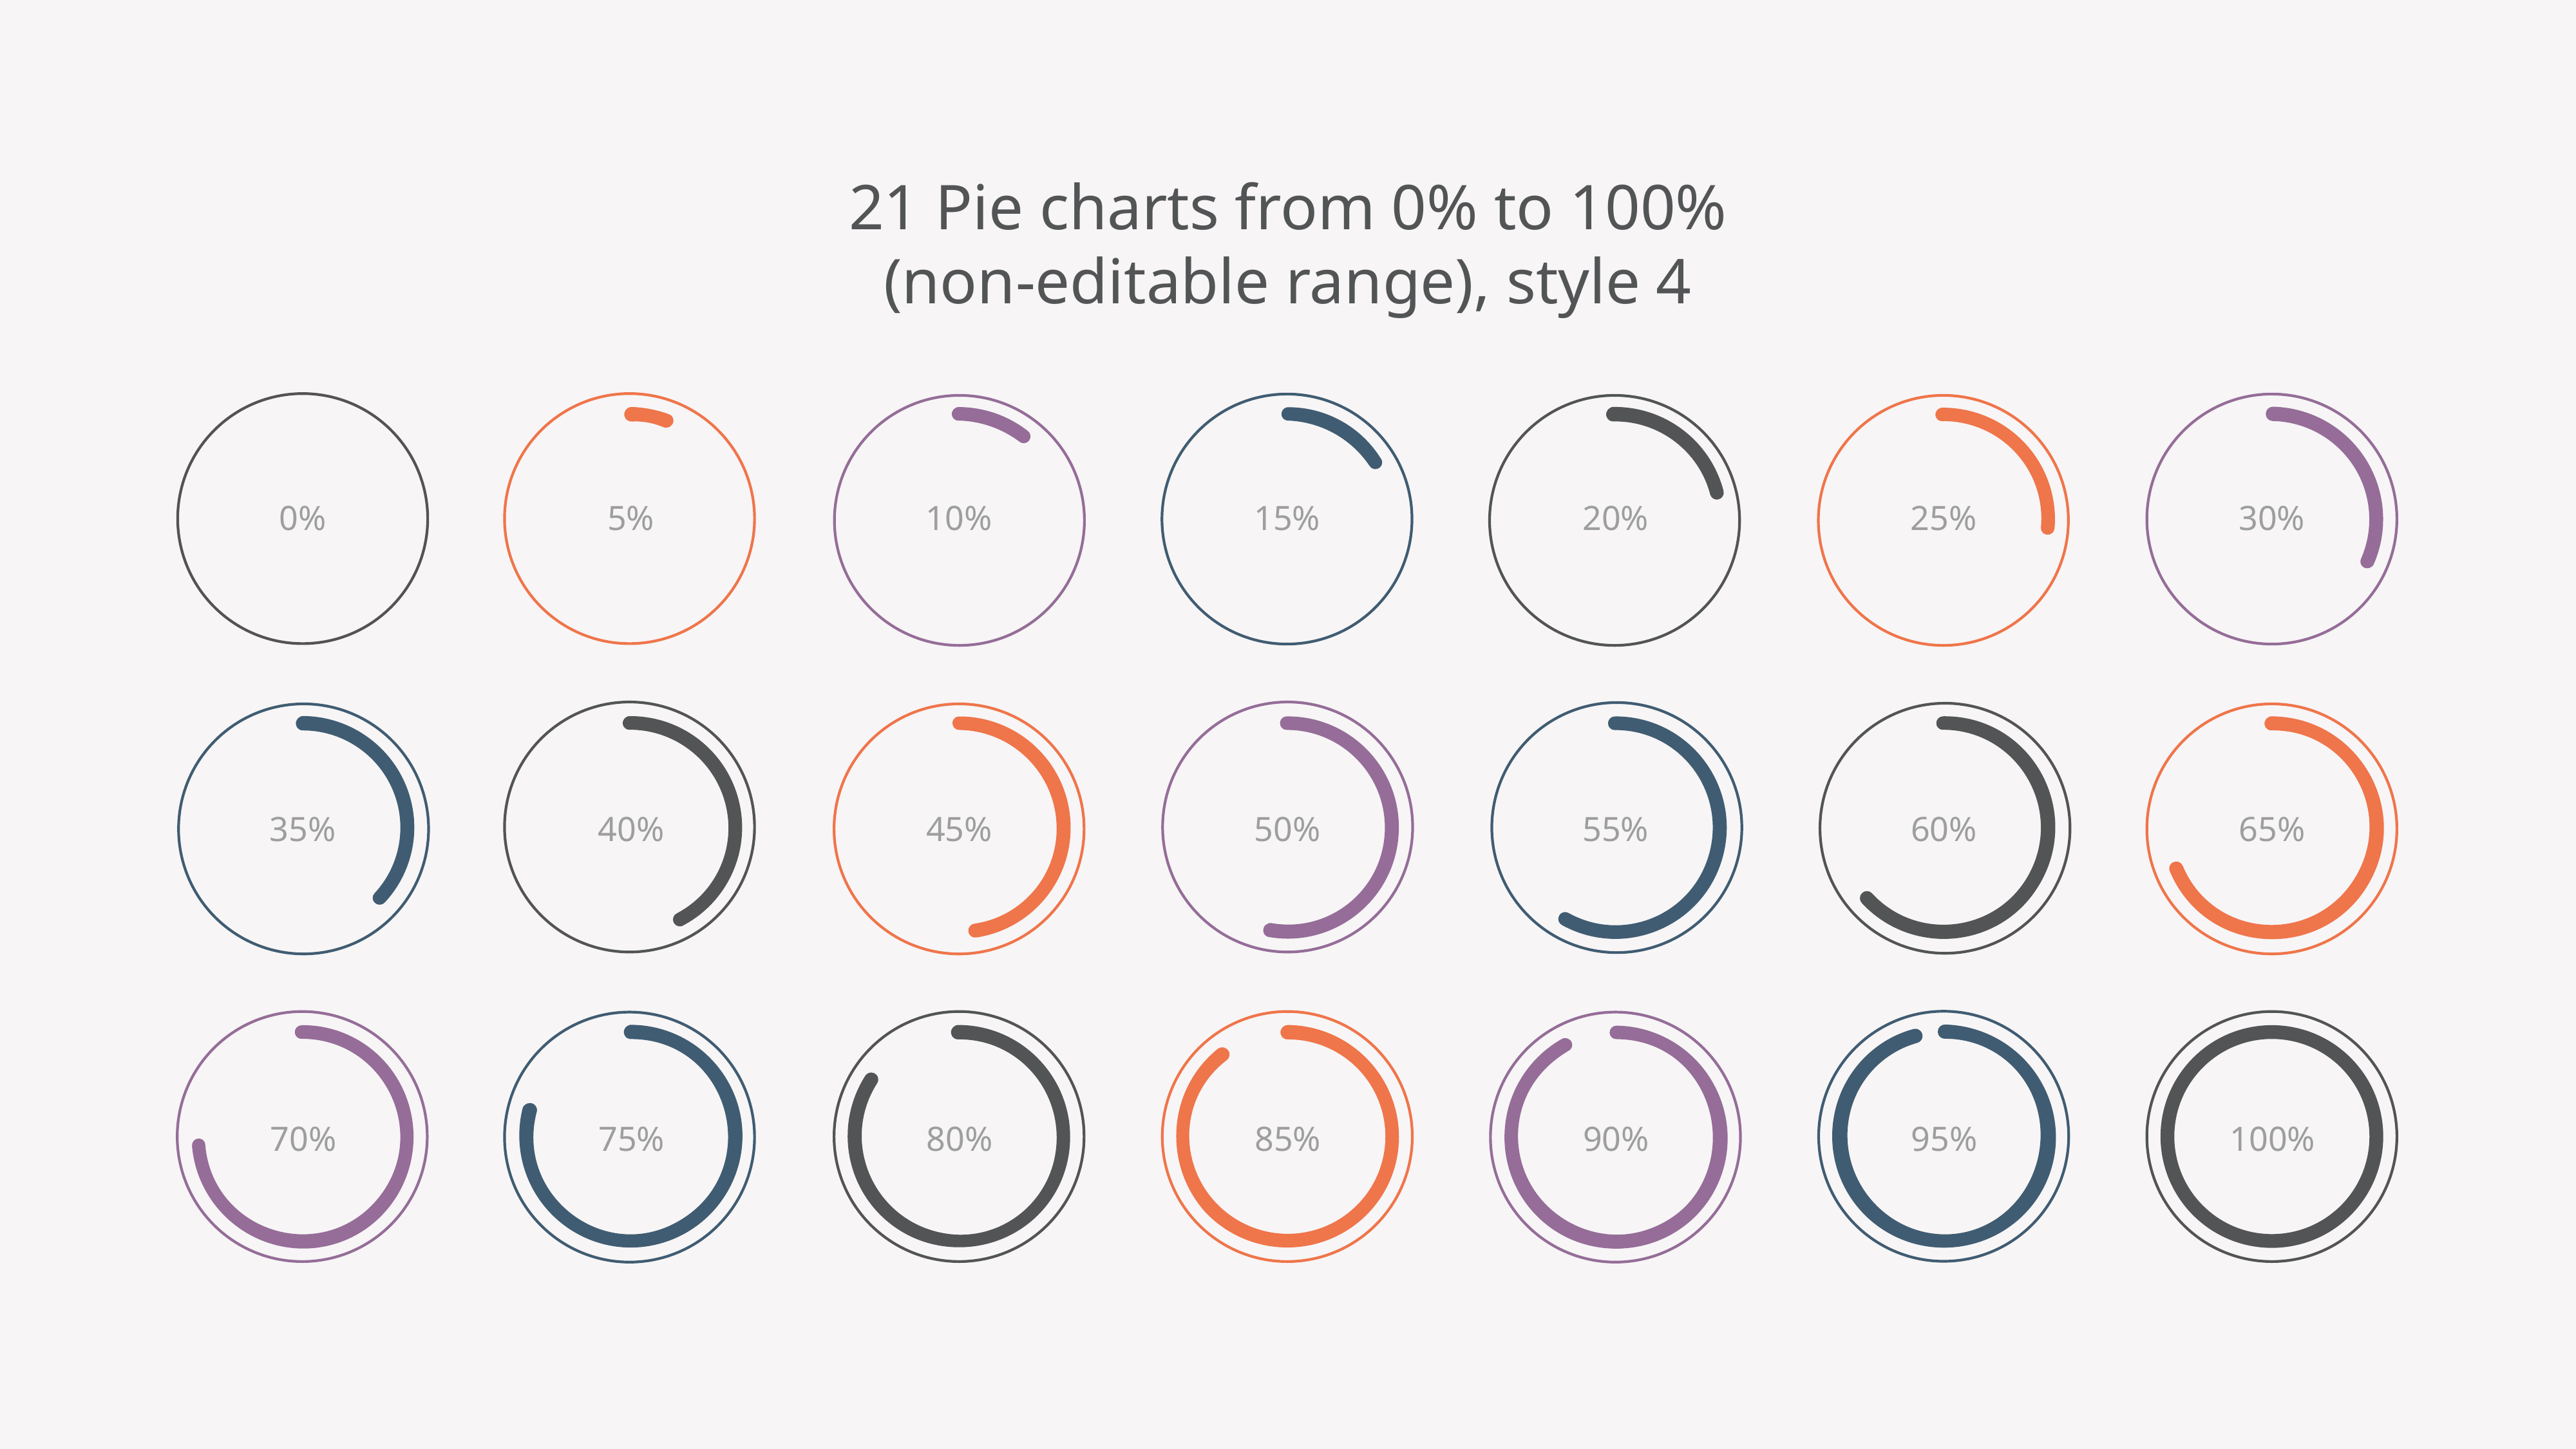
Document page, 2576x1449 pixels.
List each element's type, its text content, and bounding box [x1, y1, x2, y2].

text_box [834, 1011, 1084, 1262]
text_box [177, 393, 428, 644]
text_box [1490, 395, 1740, 646]
text_box [1820, 703, 2070, 954]
text_box [177, 1011, 428, 1262]
text_box [504, 393, 755, 644]
text_box [504, 1012, 755, 1262]
text_box [504, 702, 755, 952]
text_box [1819, 1011, 2069, 1262]
text_box [2146, 393, 2397, 645]
text_box [1162, 393, 1412, 645]
text_box [178, 703, 429, 954]
text_box [2146, 703, 2397, 954]
text_box [1492, 702, 1742, 953]
text_box [1162, 702, 1413, 952]
text_box [1818, 395, 2069, 646]
text_box 21 Pie charts from 0% to 100% (non-editable range), style 4 [822, 162, 1754, 322]
text_box [834, 395, 1084, 646]
text_box [834, 703, 1084, 954]
text_box [2146, 1011, 2397, 1262]
text_box [1490, 1012, 1741, 1262]
text_box [1162, 1011, 1413, 1262]
